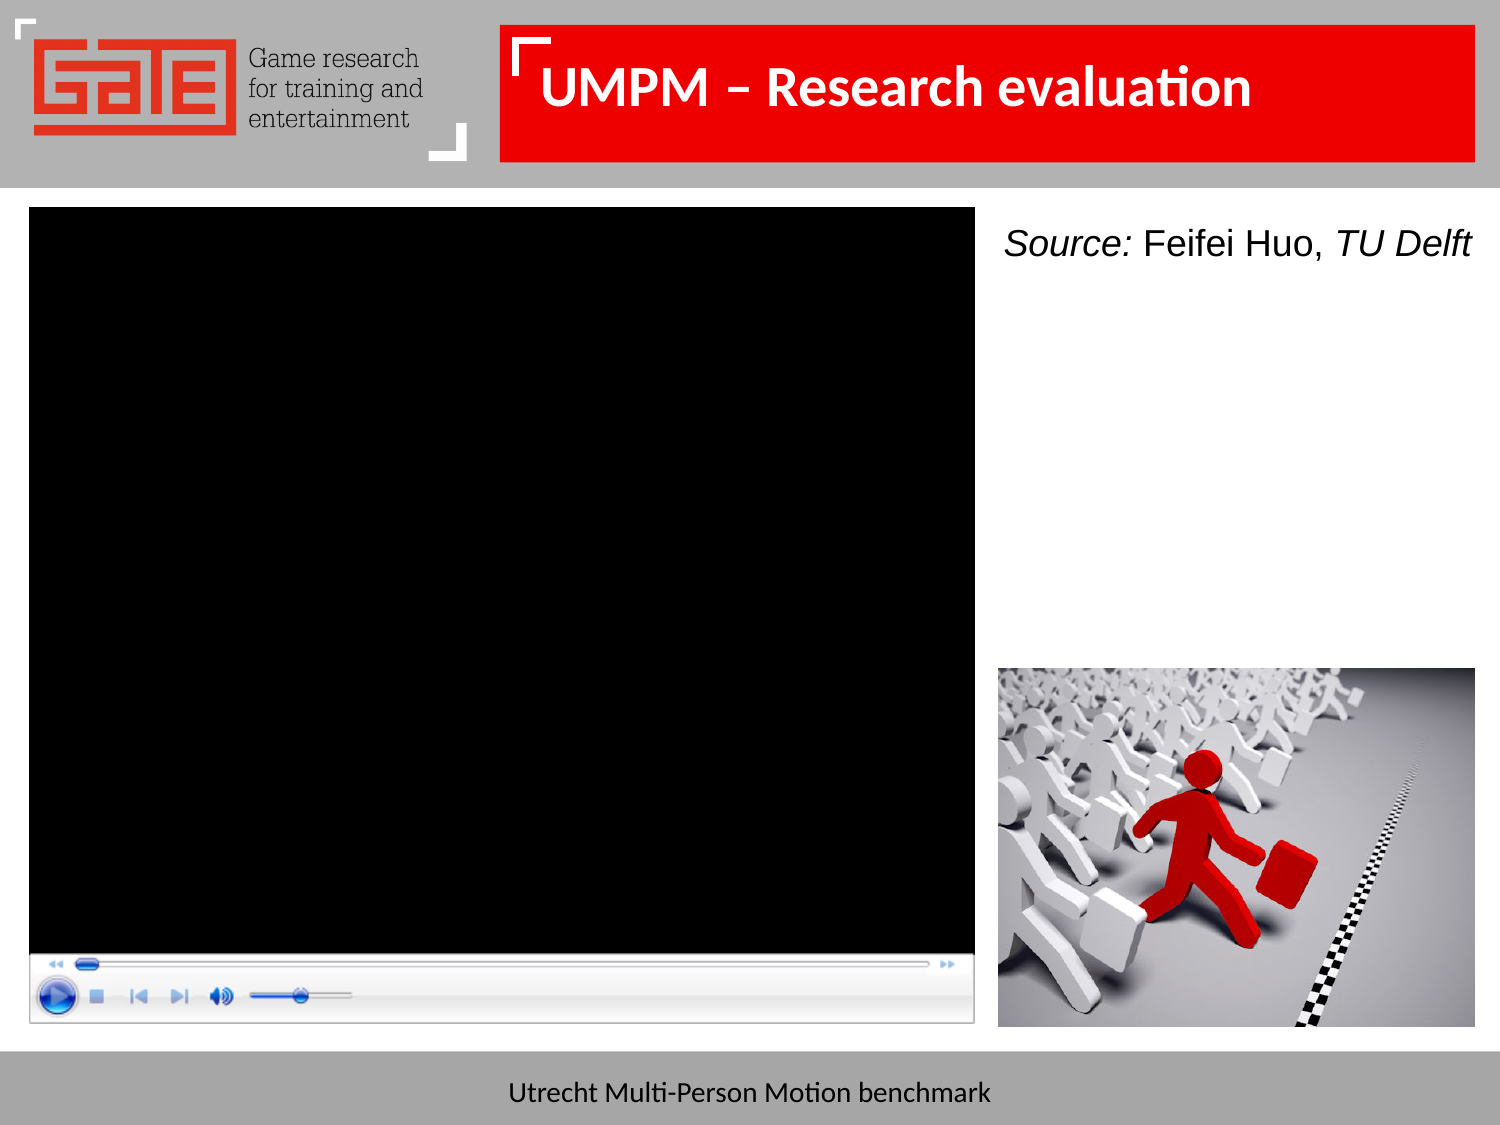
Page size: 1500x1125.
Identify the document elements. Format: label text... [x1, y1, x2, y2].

picture [0, 0, 513, 163]
picture [29, 207, 975, 1024]
footer Utrecht Multi-Person Motion benchmark [0, 1051, 1500, 1125]
text_box Source: Feifei Huo, TU Delft [988, 211, 1488, 272]
picture [997, 668, 1475, 1027]
title UMPM – Research evaluation [525, 40, 1475, 179]
